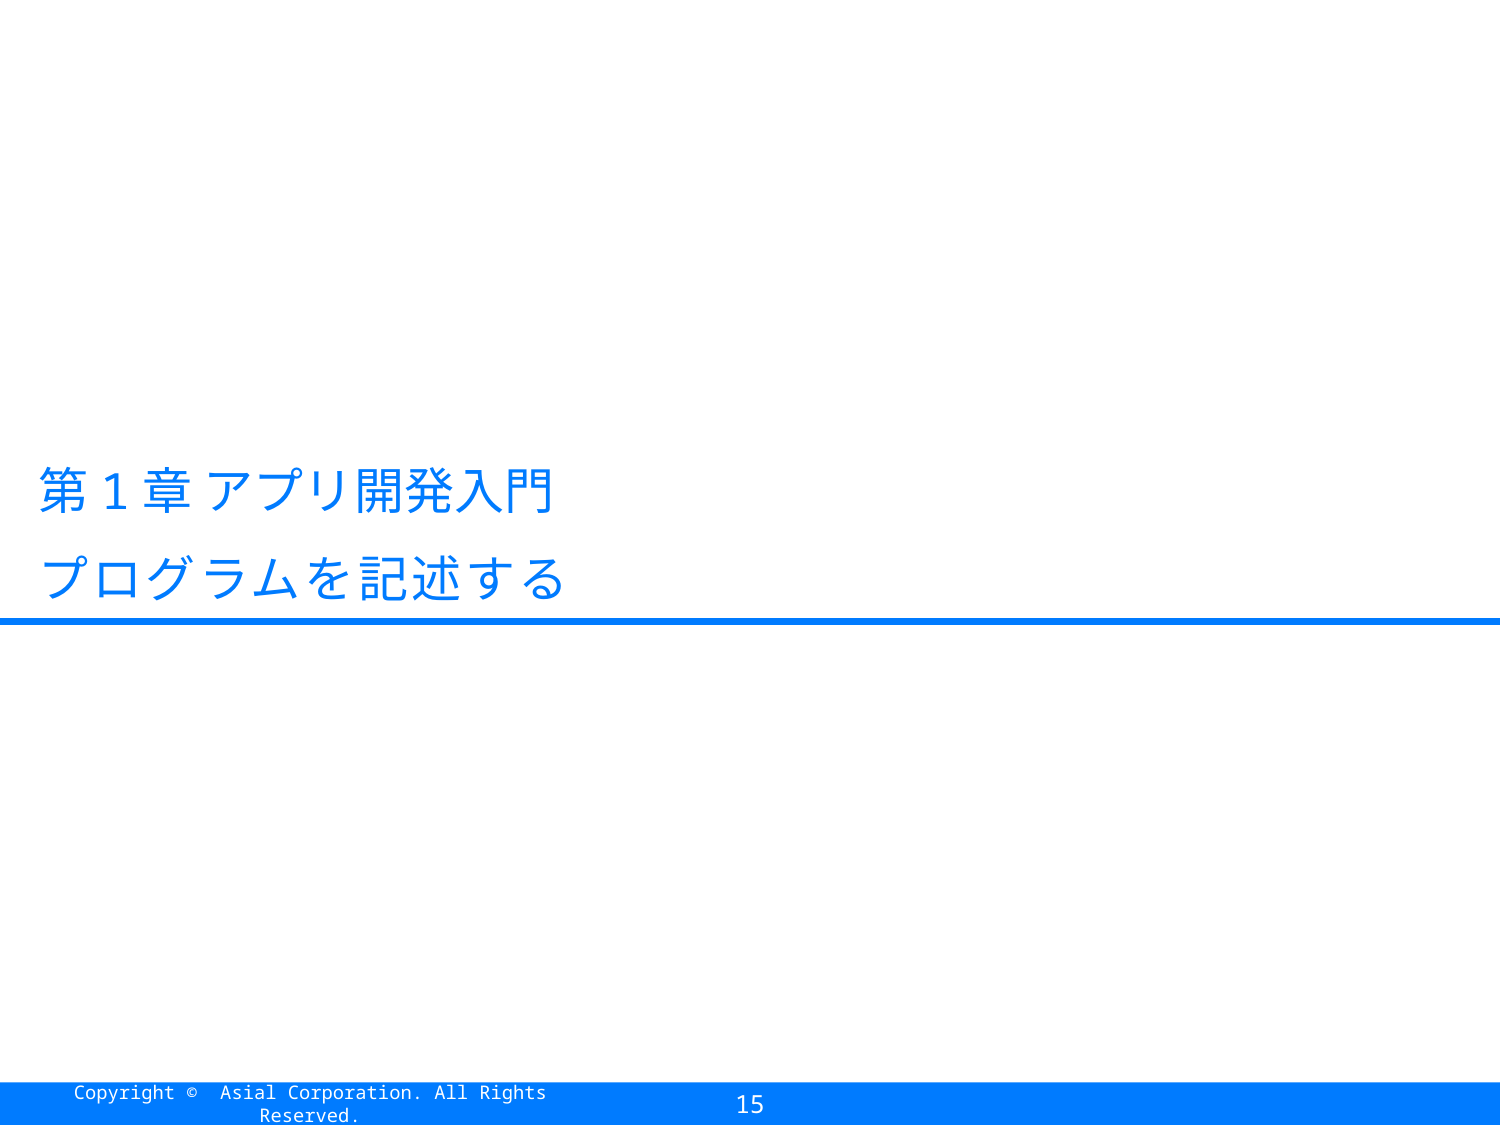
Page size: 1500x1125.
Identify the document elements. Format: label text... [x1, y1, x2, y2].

list 第1章 アプリ開発入門 [23, 444, 1500, 536]
slide_number 15 [581, 1075, 919, 1125]
title プログラムを記述する [23, 538, 1500, 616]
